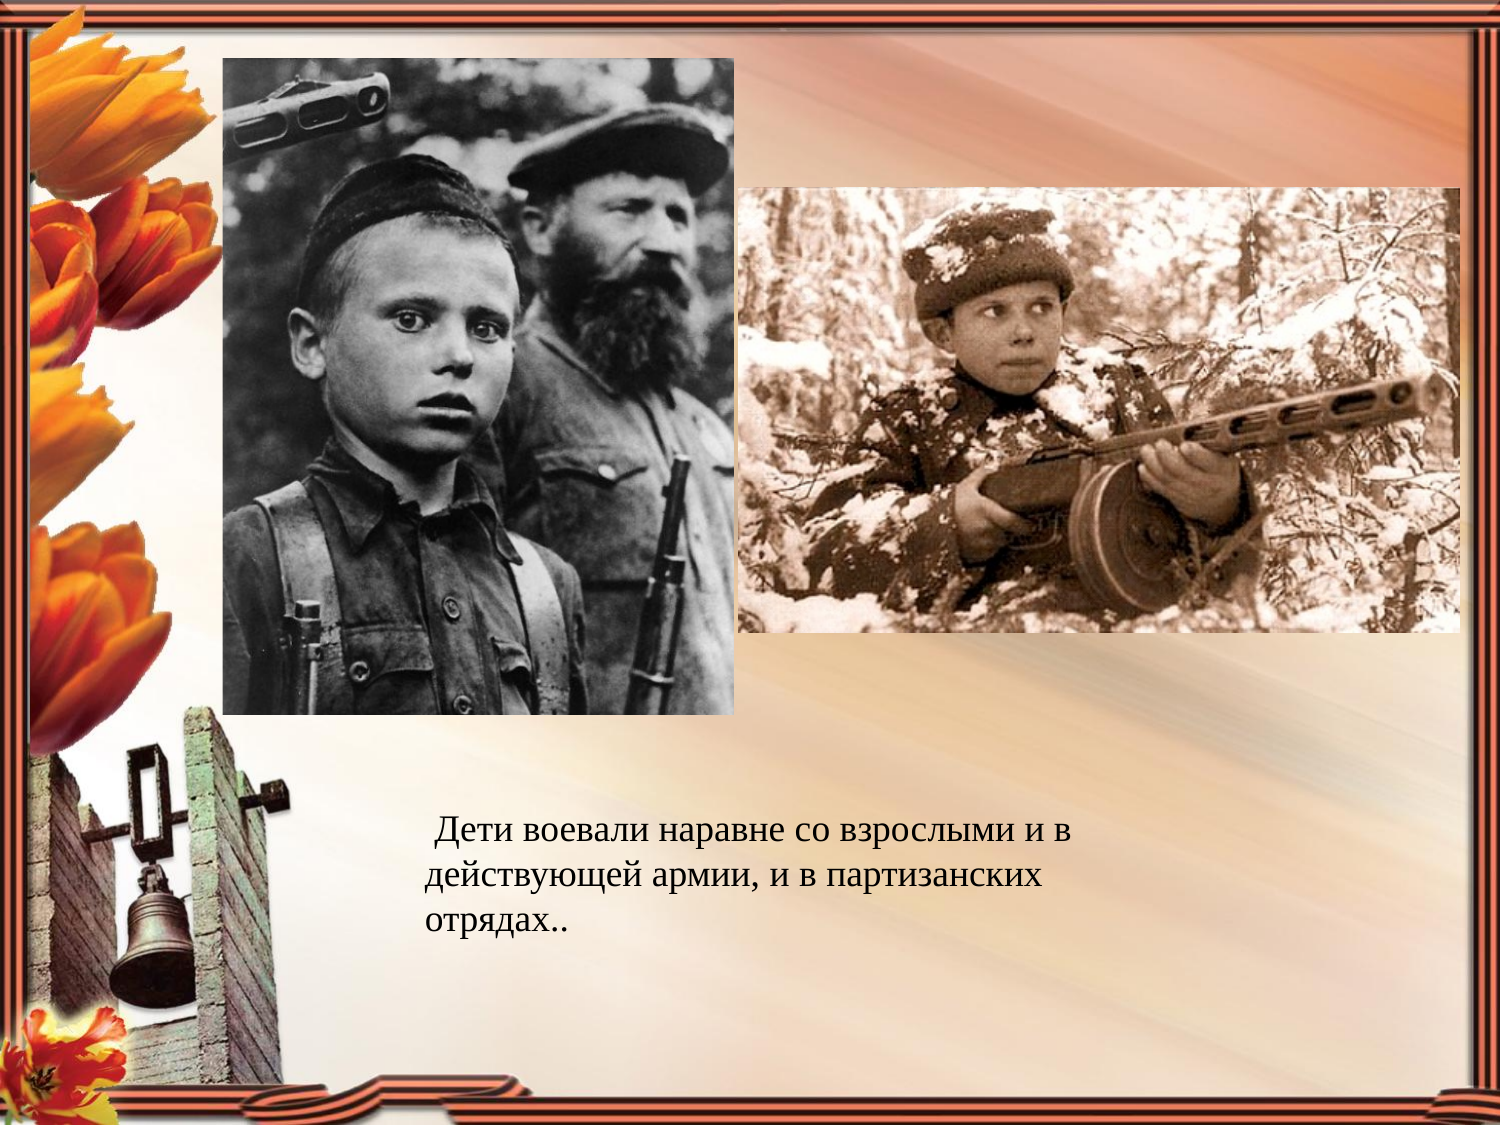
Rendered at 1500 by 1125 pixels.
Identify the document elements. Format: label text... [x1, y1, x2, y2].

picture [0, 0, 1500, 1125]
text_box Дети воевали наравне со взрослыми и в действующей армии, и в партизанских отрядах.. [410, 796, 1161, 947]
